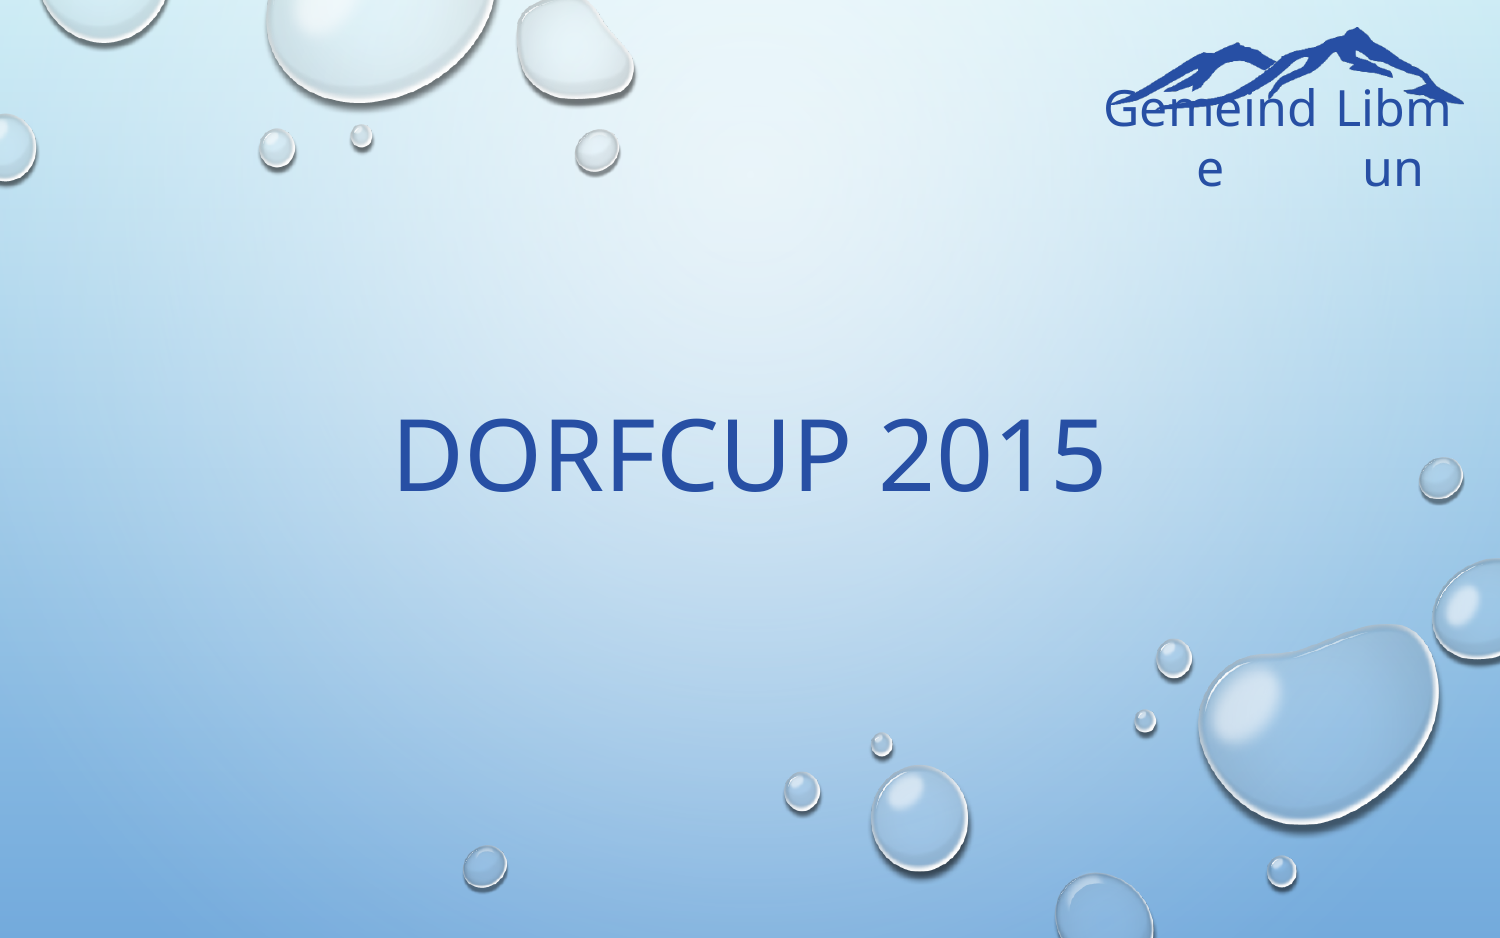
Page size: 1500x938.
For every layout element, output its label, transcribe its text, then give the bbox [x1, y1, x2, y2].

picture [0, 0, 1500, 938]
title Dorfcup 2015 [215, 177, 1285, 521]
